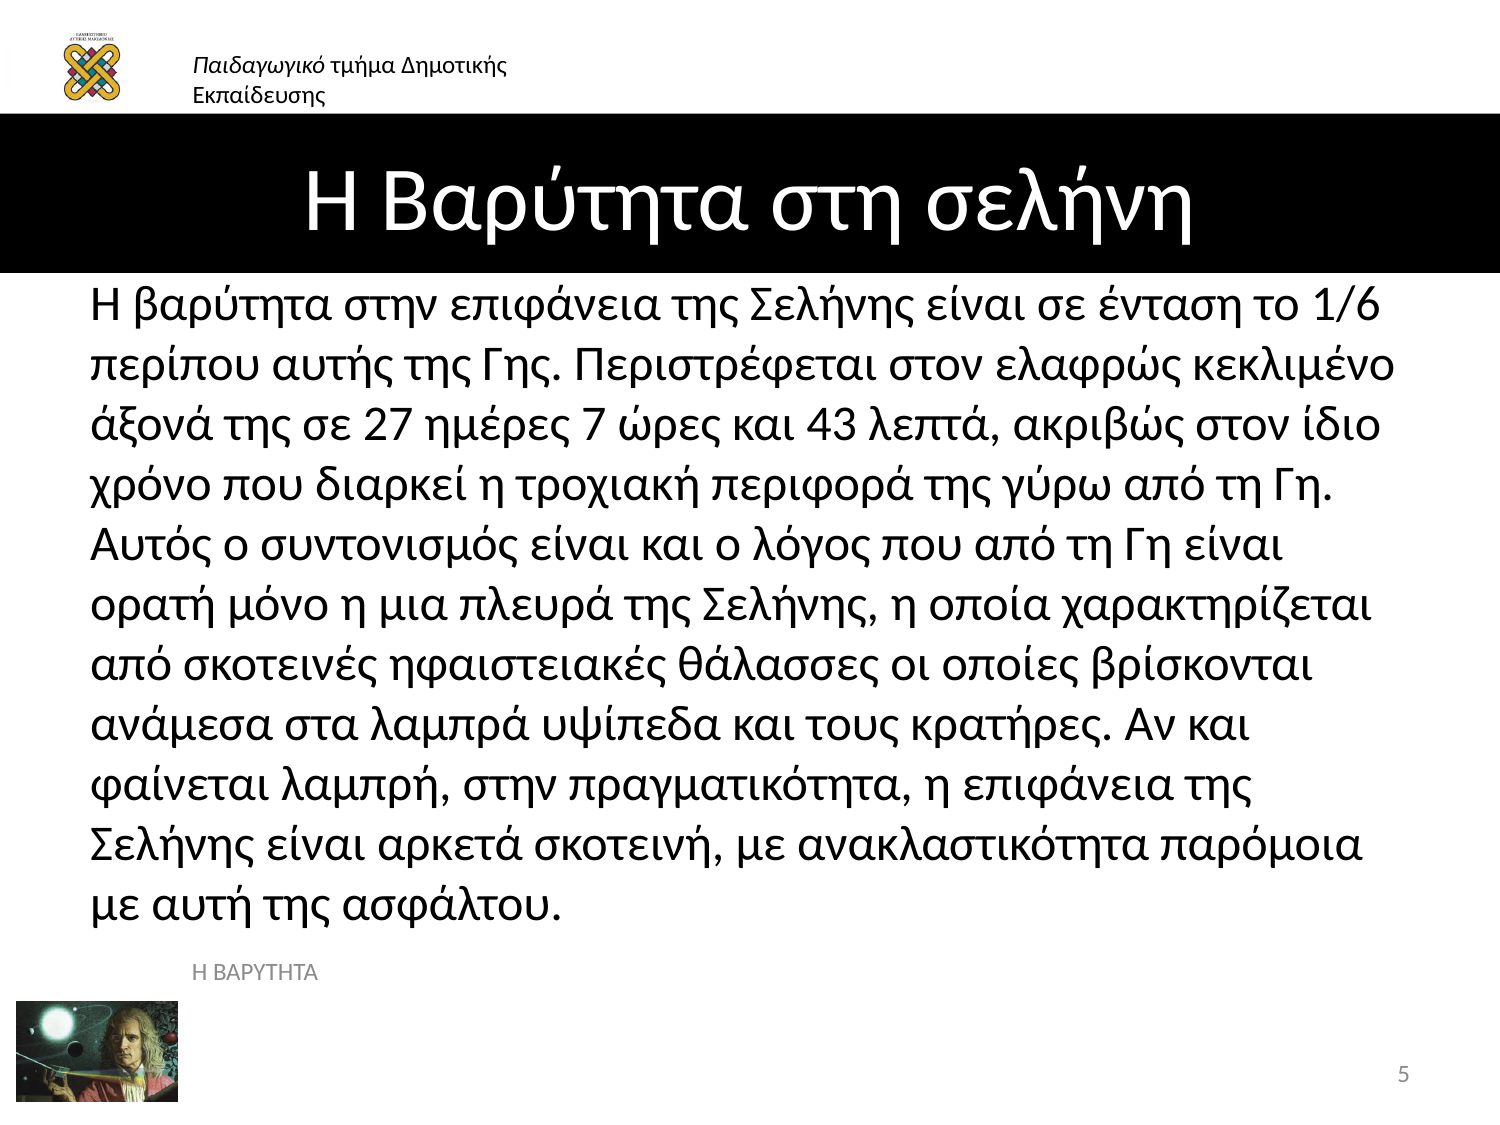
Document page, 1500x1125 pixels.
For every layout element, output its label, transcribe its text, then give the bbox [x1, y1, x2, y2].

title Η Βαρύτητα στη σελήνη [0, 113, 1500, 273]
slide_number 5 [1074, 1042, 1425, 1103]
picture [16, 1001, 178, 1102]
footer Η ΒΑΡΥΤΗΤΑ [17, 940, 493, 1001]
list Η βαρύτητα στην επιφάνεια της Σελήνης είναι σε ένταση το 1/6 περίπου αυτής της Γης. Περιστρέφεται στον ελαφρώς κεκλιμένο άξονά της σε 27 ημέρες 7 ώρες και 43 λεπτά, ακριβώς στον ίδιο χρόνο που διαρκεί η τροχιακή περιφορά της γύρω από τη Γη. Αυτός ο συντονισμός είναι και ο λόγος που από τη Γη είναι ορατή μόνο η μια πλευρά της Σελήνης, η οποία χαρακτηρίζεται από σκοτεινές ηφαιστειακές θάλασσες οι οποίες βρίσκονται ανάμεσα στα λαμπρά υψίπεδα και τους κρατήρες. Αν και φαίνεται λαμπρή, στην πραγματικότητα, η επιφάνεια της Σελήνης είναι αρκετά σκοτεινή, με ανακλαστικότητα παρόμοια με αυτή της ασφάλτου. [75, 262, 1425, 953]
picture [5, 19, 178, 113]
